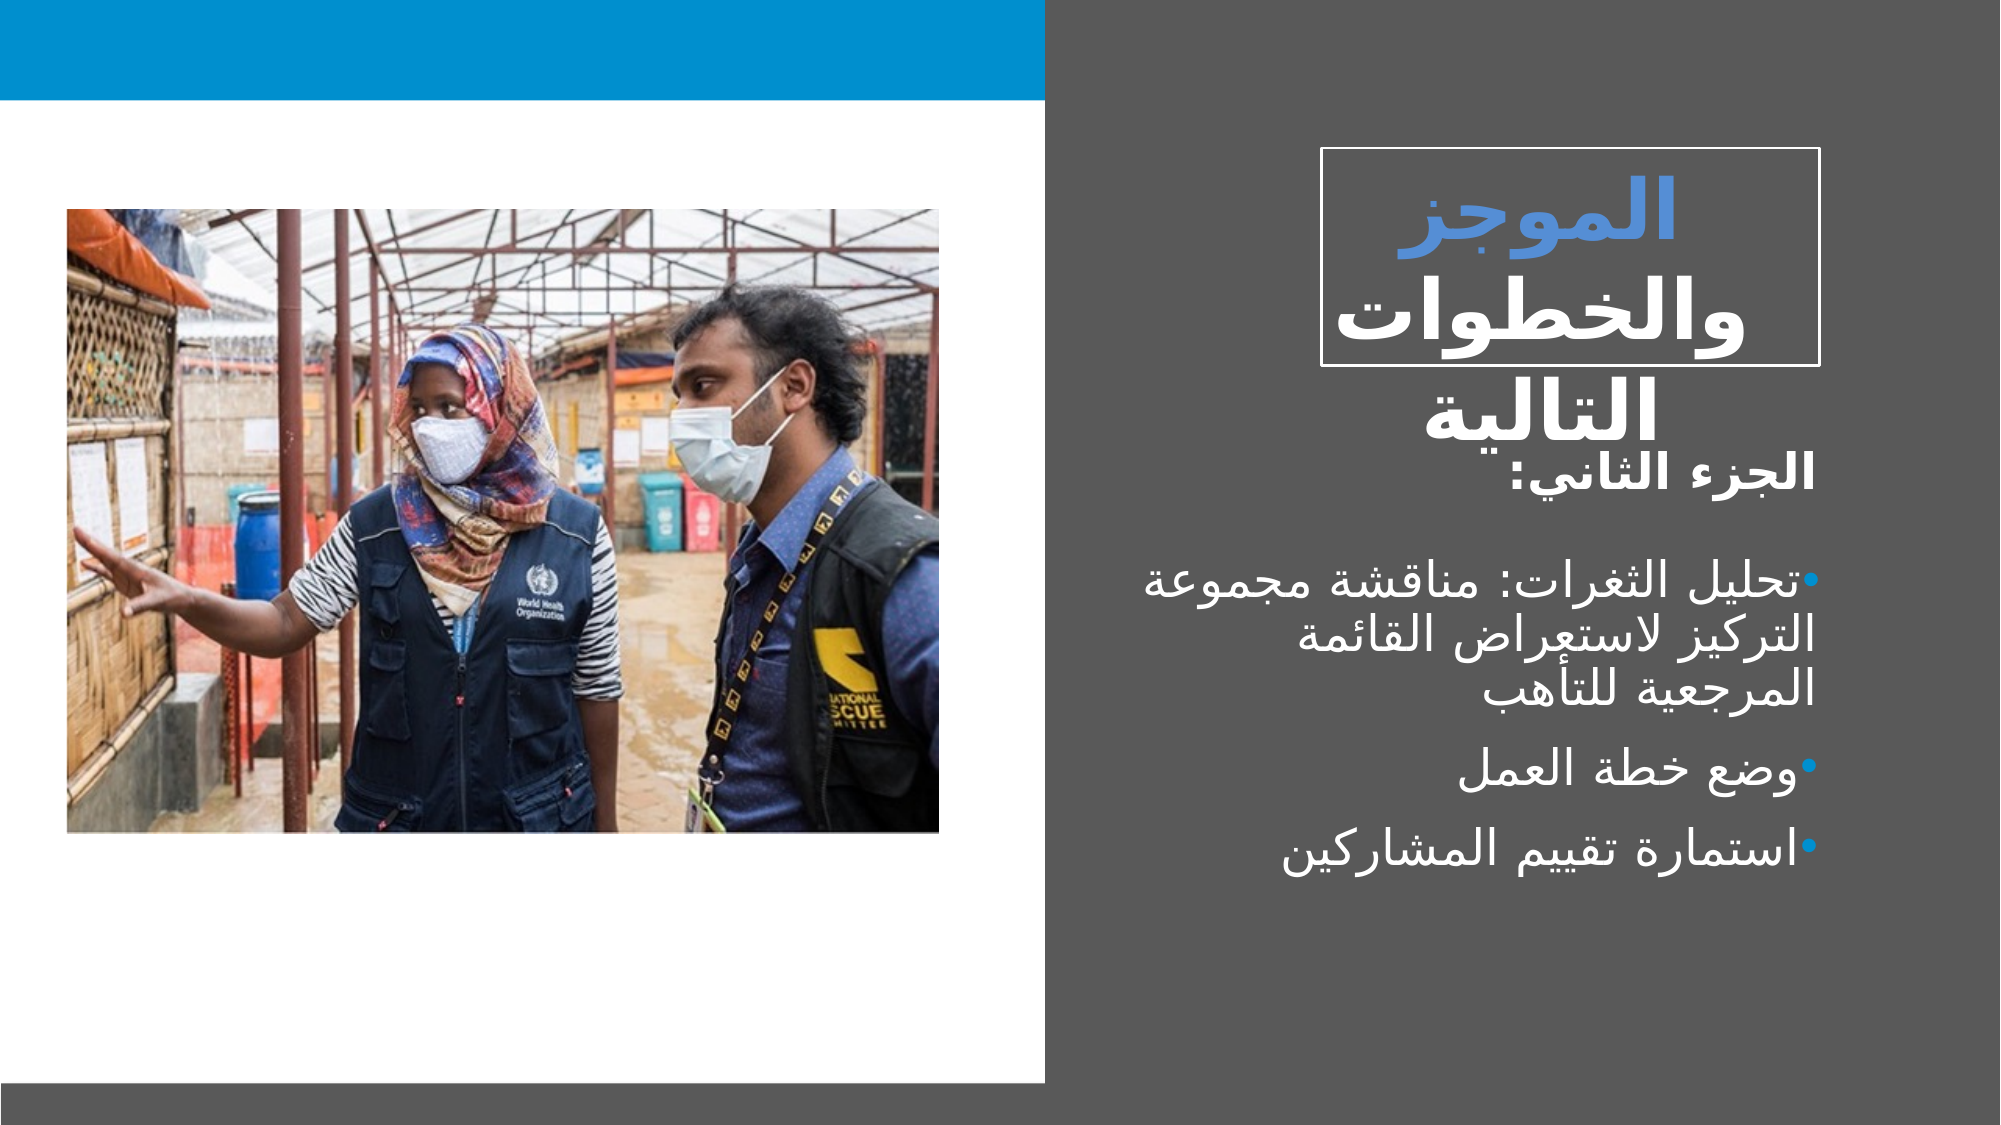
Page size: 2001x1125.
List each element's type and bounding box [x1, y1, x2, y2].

text_box [0, 0, 2000, 1125]
